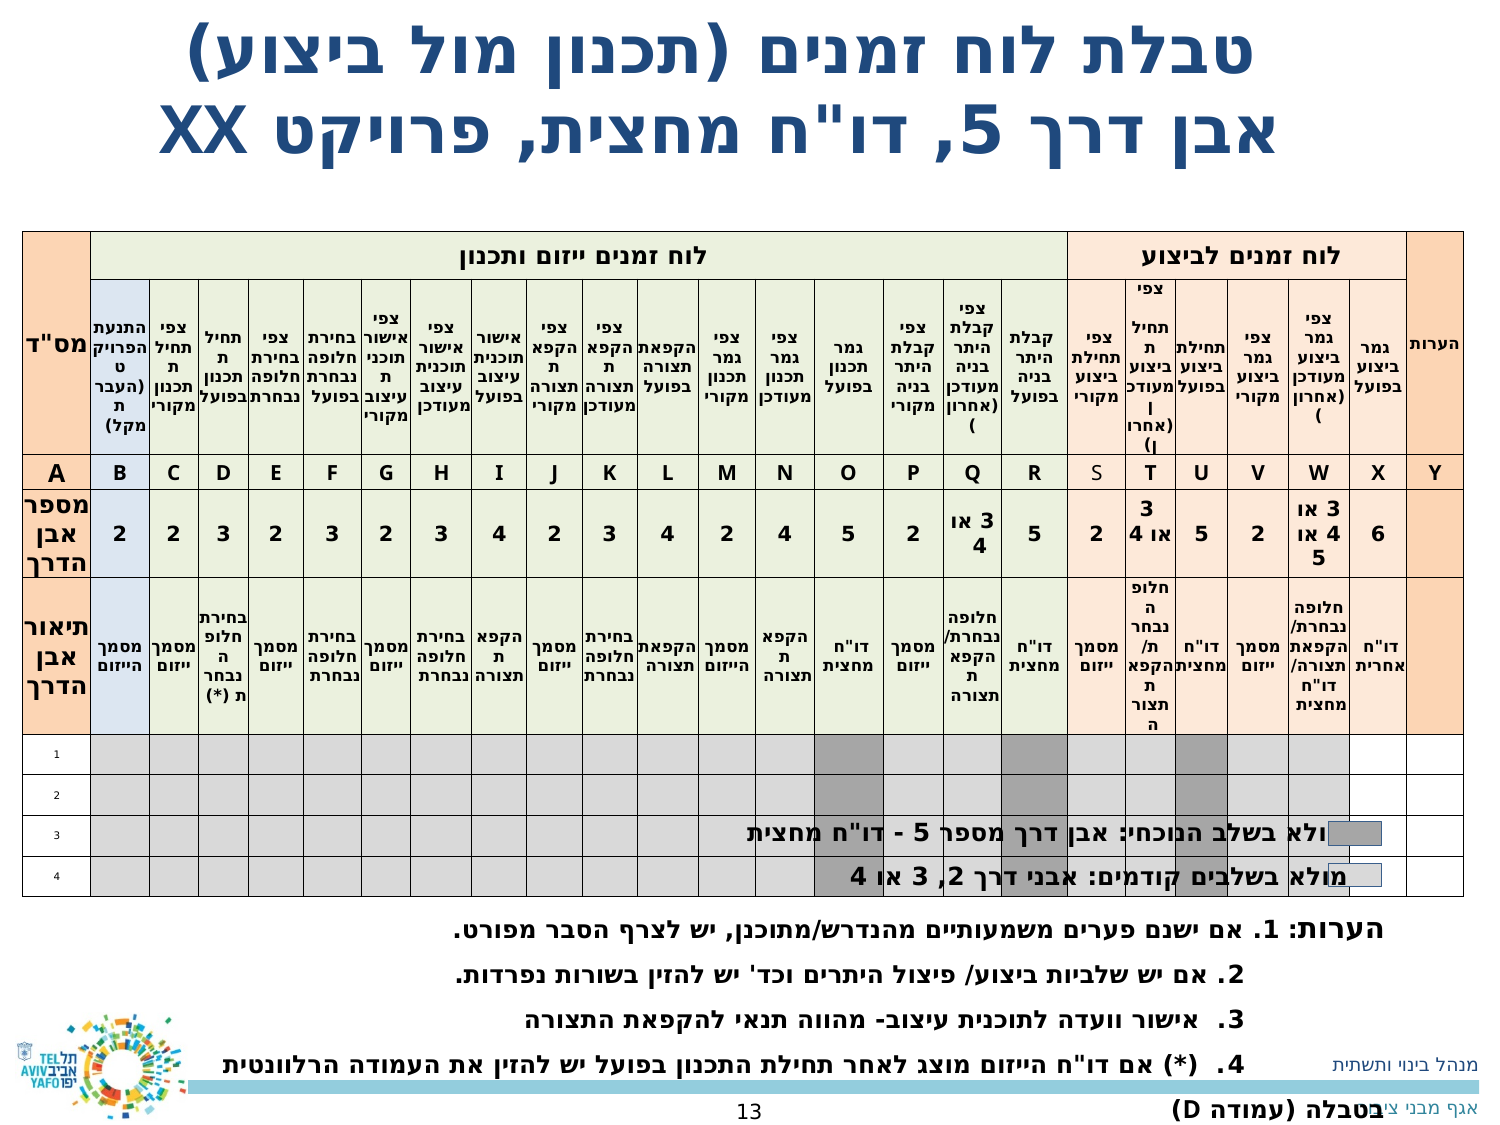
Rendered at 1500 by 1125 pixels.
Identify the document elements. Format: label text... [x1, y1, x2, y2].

table_header לוח זמנים לביצוע [1068, 232, 1406, 279]
table_cell [249, 816, 303, 856]
table_cell [583, 816, 637, 856]
table_cell [249, 735, 303, 774]
table_cell [583, 735, 637, 774]
table_cell מספראבן הדרך [23, 490, 90, 577]
table_cell תיאור אבן הדרך [23, 578, 90, 734]
table_cell בחירת חלופה נבחרת [411, 578, 471, 734]
table_cell [1407, 816, 1463, 856]
table_cell [472, 775, 526, 815]
table_cell P [884, 455, 943, 489]
table_cell [1350, 735, 1406, 774]
table_cell [150, 735, 198, 774]
table_cell בחירת חלופה נבחרת [583, 578, 637, 734]
table_cell [304, 816, 361, 856]
table_cell תחילת ביצוע בפועל [1176, 280, 1227, 454]
table_cell צפי הקפאת תצורה מקורי [527, 280, 582, 454]
table_cell 3 או 4 או 5 [1289, 490, 1349, 577]
table_cell [472, 857, 526, 883]
table_cell 5 [815, 490, 883, 577]
table_cell W [1289, 455, 1349, 489]
table_cell I [472, 455, 526, 489]
table_cell [150, 775, 198, 815]
table_cell [527, 816, 582, 856]
table_cell הקפאת תצורה [472, 578, 526, 734]
table_cell צפי בחירת חלופה נבחרת [249, 280, 303, 454]
table_cell [944, 775, 1001, 808]
table_cell [91, 735, 149, 774]
table_header לוח זמנים ייזום ותכנון [91, 232, 1067, 279]
table_cell [1228, 735, 1288, 774]
table_cell 3 [199, 490, 248, 577]
table_cell N [756, 455, 814, 489]
table_cell [1002, 775, 1067, 808]
table_cell D [199, 455, 248, 489]
table_cell [583, 775, 637, 815]
table_cell מסמך ייזום [362, 578, 410, 734]
table_cell 3 או 4 [1126, 490, 1175, 577]
table_cell [1407, 857, 1463, 896]
text_box מולא בשלבים קודמים: אבני דרך 2, 3 או 4 [835, 852, 1363, 898]
table_cell 2 [362, 490, 410, 577]
table_cell [1407, 490, 1463, 577]
table_cell צפי תחילת ביצוע מקורי [1068, 280, 1125, 454]
picture [15, 1012, 138, 1121]
table_cell M [699, 455, 755, 489]
table_cell בחירת חלופה נבחרת [304, 578, 361, 734]
table_cell K [583, 455, 637, 489]
table_cell דו"ח אחרית [1350, 578, 1406, 734]
table_cell [362, 857, 410, 883]
table_cell צפי אישור תוכנית עיצוב מעודכן [411, 280, 471, 454]
table_cell 4 [472, 490, 526, 577]
table_cell דו"ח מחצית [1002, 578, 1067, 734]
table_cell [638, 775, 698, 815]
table_cell גמר תכנון בפועל [815, 280, 883, 454]
text_box טבלת לוח זמנים (תכנון מול ביצוע) אבן דרך 5, דו"ח מחצית, פרויקט XX [0, 34, 1418, 139]
text_box ימולא בשלב הנוכחי: אבן דרך מספר 5 - דו"ח מחצית [732, 808, 1368, 854]
table_cell [1407, 578, 1463, 734]
table_cell [884, 735, 943, 774]
table_cell 2 [150, 490, 198, 577]
table_cell [638, 735, 698, 774]
table_cell צפי גמר תכנון מעודכן [756, 280, 814, 454]
table_cell [815, 857, 835, 883]
table_cell [1289, 775, 1349, 808]
table_cell צפי קבלת היתר בניה מקורי [884, 280, 943, 454]
table_cell צפי גמר ביצוע מעודכן (אחרון) [1289, 280, 1349, 454]
table_cell [527, 775, 582, 815]
table_cell 2 [527, 490, 582, 577]
table_cell B [91, 455, 149, 489]
table_cell 3 או 4 [944, 490, 1001, 577]
table_cell מסמך ייזום [150, 578, 198, 734]
table_cell 4 [638, 490, 698, 577]
table_cell E [249, 455, 303, 489]
table_cell [199, 775, 248, 815]
table_cell [1176, 775, 1227, 808]
table_cell 1 [23, 735, 90, 774]
table_cell 5 [1002, 490, 1067, 577]
table_cell [91, 775, 149, 815]
table_cell [304, 775, 361, 815]
table_cell F [304, 455, 361, 489]
table_cell [699, 857, 755, 883]
table_cell L [638, 455, 698, 489]
table_cell 2 [884, 490, 943, 577]
table_cell מסמך ייזום [884, 578, 943, 734]
table_cell [638, 857, 698, 883]
table_cell Y [1407, 455, 1463, 489]
table_cell 2 [699, 490, 755, 577]
table_cell [699, 816, 755, 856]
table_cell מסמך ייזום [1228, 578, 1288, 734]
table_cell 6 [1350, 490, 1406, 577]
table_cell צפי אישור תוכנית עיצוב מקורי [362, 280, 410, 454]
table_cell 3 [23, 816, 90, 856]
table_cell קבלת היתר בניה בפועל [1002, 280, 1067, 454]
table_cell אישור תוכנית עיצוב בפועל [472, 280, 526, 454]
table_cell A [23, 455, 90, 489]
table_cell חלופה נבחרת/ הקפאת תצורה [1126, 578, 1175, 734]
table_cell [150, 857, 198, 883]
table_cell בחירת חלופה נבחרת בפועל [304, 280, 361, 454]
table_cell [527, 857, 582, 883]
table_cell צפי גמר ביצוע מקורי [1228, 280, 1288, 454]
table_cell צפי תחילת תכנון מקורי [150, 280, 198, 454]
table_cell מסמך ייזום [1068, 578, 1125, 734]
table_cell G [362, 455, 410, 489]
table_cell U [1176, 455, 1227, 489]
table_cell [411, 816, 471, 856]
table_cell 2 [91, 490, 149, 577]
table_cell [249, 857, 303, 883]
table_cell [411, 775, 471, 815]
table_cell הקפאת תצורה [638, 578, 698, 734]
table_cell צפי קבלת היתר בניה מעודכן (אחרון) [944, 280, 1001, 454]
table_cell [699, 735, 755, 774]
table_cell 2 [249, 490, 303, 577]
table_cell [1350, 775, 1406, 815]
table_cell 3 [304, 490, 361, 577]
table_cell מסמך הייזום [91, 578, 149, 734]
table_cell [699, 775, 755, 815]
table_cell [472, 735, 526, 774]
table_cell [756, 735, 814, 774]
table_header הערות [1407, 232, 1463, 454]
table_cell [884, 775, 943, 808]
table_cell [756, 775, 814, 808]
table_header מס"ד [23, 232, 90, 454]
table_cell H [411, 455, 471, 489]
table_cell [304, 857, 361, 883]
table_cell מסמך הייזום [699, 578, 755, 734]
table_cell תחילת תכנון בפועל [199, 280, 248, 454]
table_cell הקפאת תצורה בפועל [638, 280, 698, 454]
table_cell [1228, 775, 1288, 808]
table_cell [1407, 775, 1463, 815]
table_cell 2 [1228, 490, 1288, 577]
table_cell [1126, 735, 1175, 774]
table_cell [1002, 735, 1067, 774]
table_cell [411, 857, 471, 883]
table_cell [362, 735, 410, 774]
table_cell מסמך ייזום [249, 578, 303, 734]
table_cell [249, 775, 303, 815]
table_cell [472, 816, 526, 856]
table_cell [199, 735, 248, 774]
table_cell דו"ח מחצית [815, 578, 883, 734]
table_cell J [527, 455, 582, 489]
table_cell C [150, 455, 198, 489]
table_cell הקפאת תצורה [756, 578, 814, 734]
table_cell [199, 816, 248, 856]
table_cell [304, 735, 361, 774]
table_cell [1363, 816, 1406, 856]
table_cell 4 [23, 857, 90, 896]
table_cell [815, 735, 883, 774]
table_cell [1068, 735, 1125, 774]
table_cell חלופה נבחרת/ הקפאת תצורה [944, 578, 1001, 734]
table_cell V [1228, 455, 1288, 489]
table_cell Q [944, 455, 1001, 489]
text_box הערות: 1. אם ישנם פערים משמעותיים מהנדרש/מתוכנן, יש לצרף הסבר מפורט. 2. אם יש שלביות ביצוע/ פיצול היתרים וכד' יש להזין בשורות נפרדות. 3. אישור וועדה לתוכנית עיצוב- מהווה תנאי להקפאת התצורה 4. (*) אם דו"ח הייזום מוצג לאחר תחילת התכנון בפועל יש להזין את העמודה הרלוונטית בטבלה (עמודה D) [138, 883, 1400, 1125]
table_cell [638, 816, 698, 856]
table_cell 2 [1068, 490, 1125, 577]
table_cell 3 [583, 490, 637, 577]
table_cell S [1068, 455, 1125, 489]
table_cell X [1350, 455, 1406, 489]
table_cell [815, 775, 883, 808]
table_cell 4 [756, 490, 814, 577]
table_cell [91, 816, 149, 856]
table_cell חלופה נבחרת/ הקפאת תצורה/ דו"ח מחצית [1289, 578, 1349, 734]
table_cell [527, 735, 582, 774]
table_cell [583, 857, 637, 883]
table_cell [199, 857, 248, 883]
table_cell [1176, 735, 1227, 774]
table_cell [1363, 857, 1406, 896]
table_cell דו"ח מחצית [1176, 578, 1227, 734]
table_cell [150, 816, 198, 856]
table_cell מסמך ייזום [527, 578, 582, 734]
text_box [1327, 820, 1384, 847]
table_cell [1407, 735, 1463, 774]
table_cell R [1002, 455, 1067, 489]
table_cell צפי הקפאת תצורה מעודכן [583, 280, 637, 454]
table_cell 2 [23, 775, 90, 815]
table_cell O [815, 455, 883, 489]
table_cell צפי תחילת ביצוע מעודכן (אחרון) [1126, 280, 1175, 454]
table_cell [944, 735, 1001, 774]
table_cell [362, 816, 410, 856]
table_cell [91, 857, 149, 896]
table_cell 3 [411, 490, 471, 577]
text_box [1363, 861, 1384, 889]
table_cell [1289, 735, 1349, 774]
table_cell התנעת הפרויקט (העברת מקל) [91, 280, 149, 454]
table_cell [756, 857, 814, 883]
table_cell T [1126, 455, 1175, 489]
table_cell [1068, 775, 1125, 808]
table_cell [411, 735, 471, 774]
table_cell בחירת חלופה נבחרת (*) [199, 578, 248, 734]
table_cell צפי גמר תכנון מקורי [699, 280, 755, 454]
table_cell [1126, 775, 1175, 808]
table_cell גמר ביצוע בפועל [1350, 280, 1406, 454]
table_cell 5 [1176, 490, 1227, 577]
table_cell [362, 775, 410, 815]
